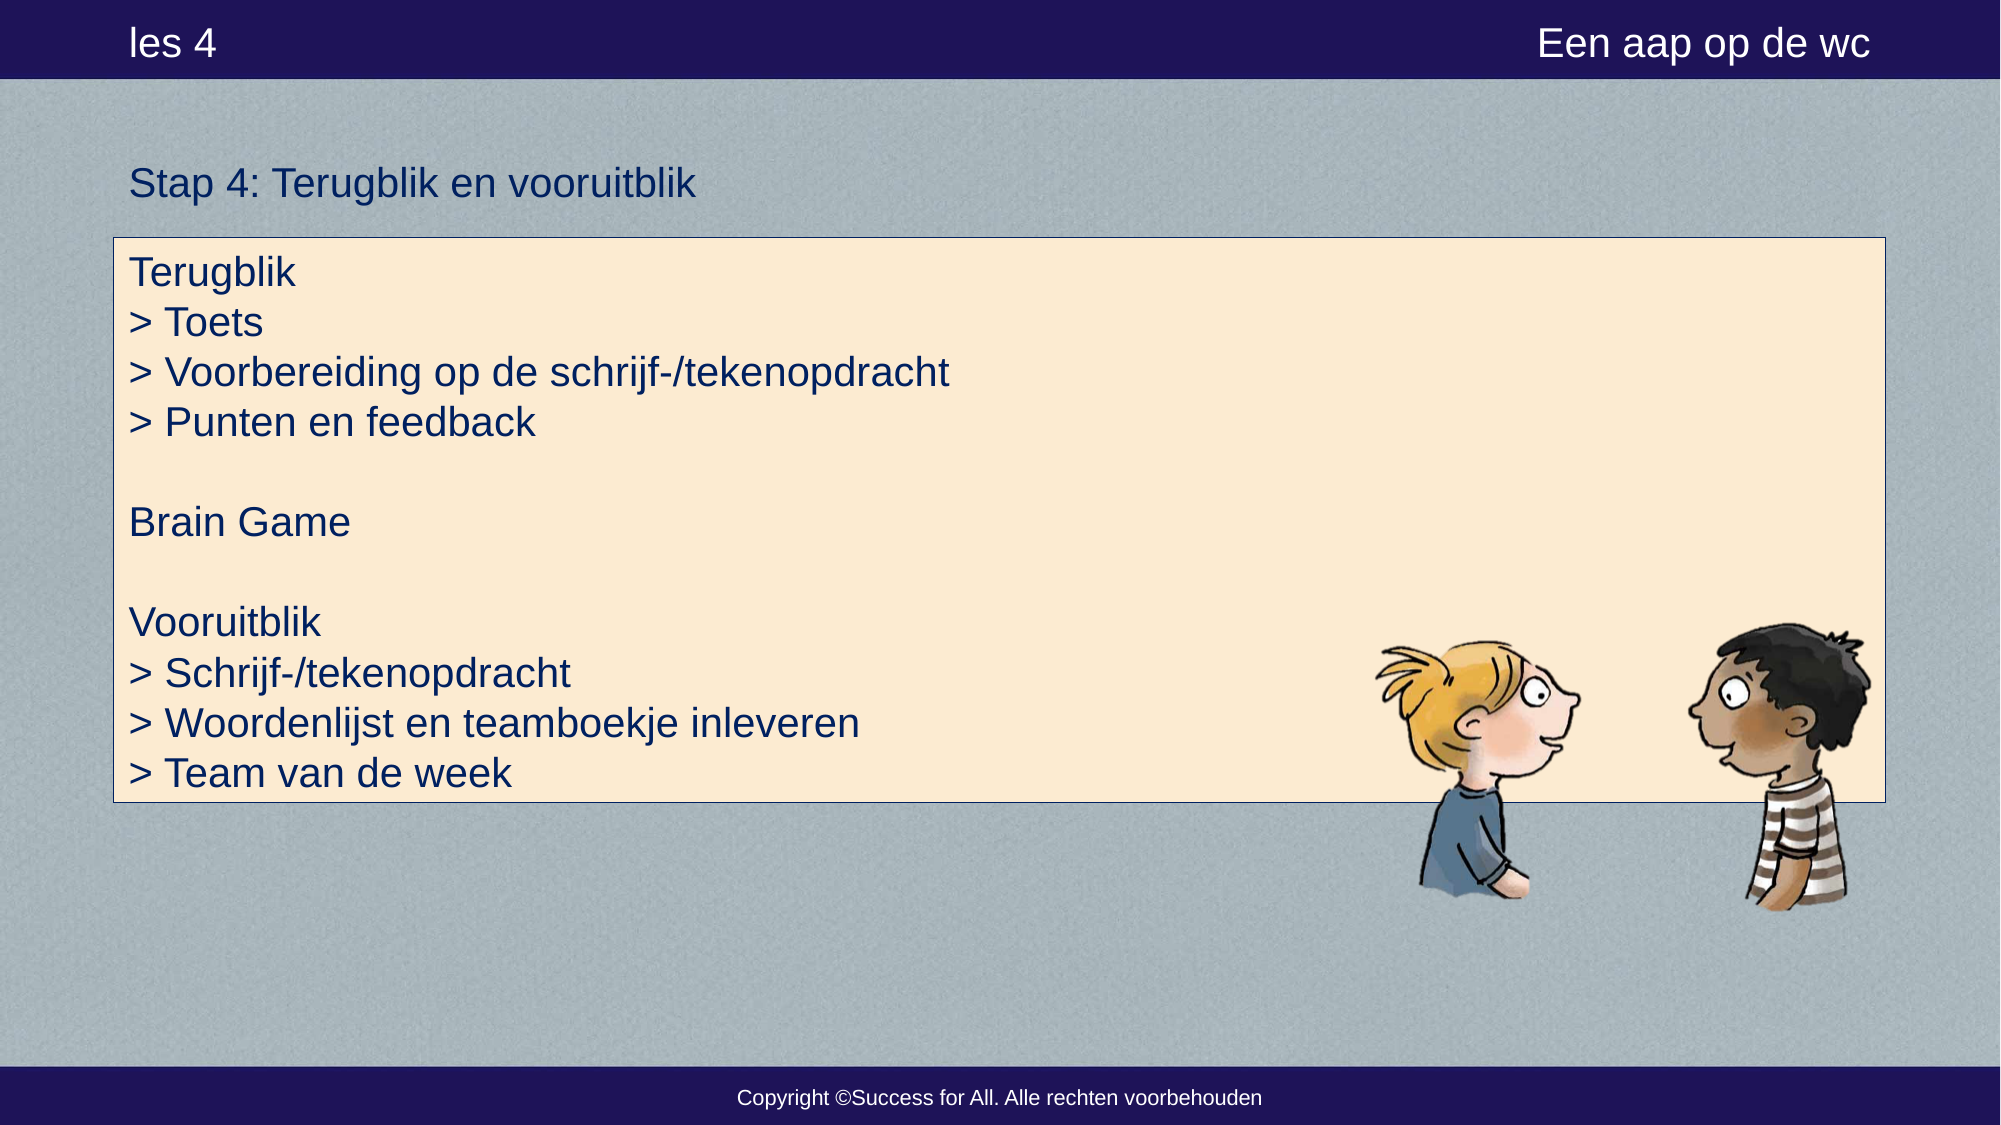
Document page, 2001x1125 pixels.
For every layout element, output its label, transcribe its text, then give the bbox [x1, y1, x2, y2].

text_box Een aap op de wc [999, 8, 1886, 73]
text_box Stap 4: Terugblik en vooruitblik [113, 148, 1635, 214]
text_box Copyright ©Success for All. Alle rechten voorbehouden [0, 1076, 2000, 1125]
text_box Terugblik > Toets > Voorbereiding op de schrijf-/tekenopdracht > Punten en feedback Brain Game Vooruitblik > Schrijf-/tekenopdracht > Woordenlijst en teamboekje inleveren > Team van de week [113, 237, 1886, 803]
text_box les 4 [114, 8, 354, 73]
picture [0, 0, 2001, 1125]
